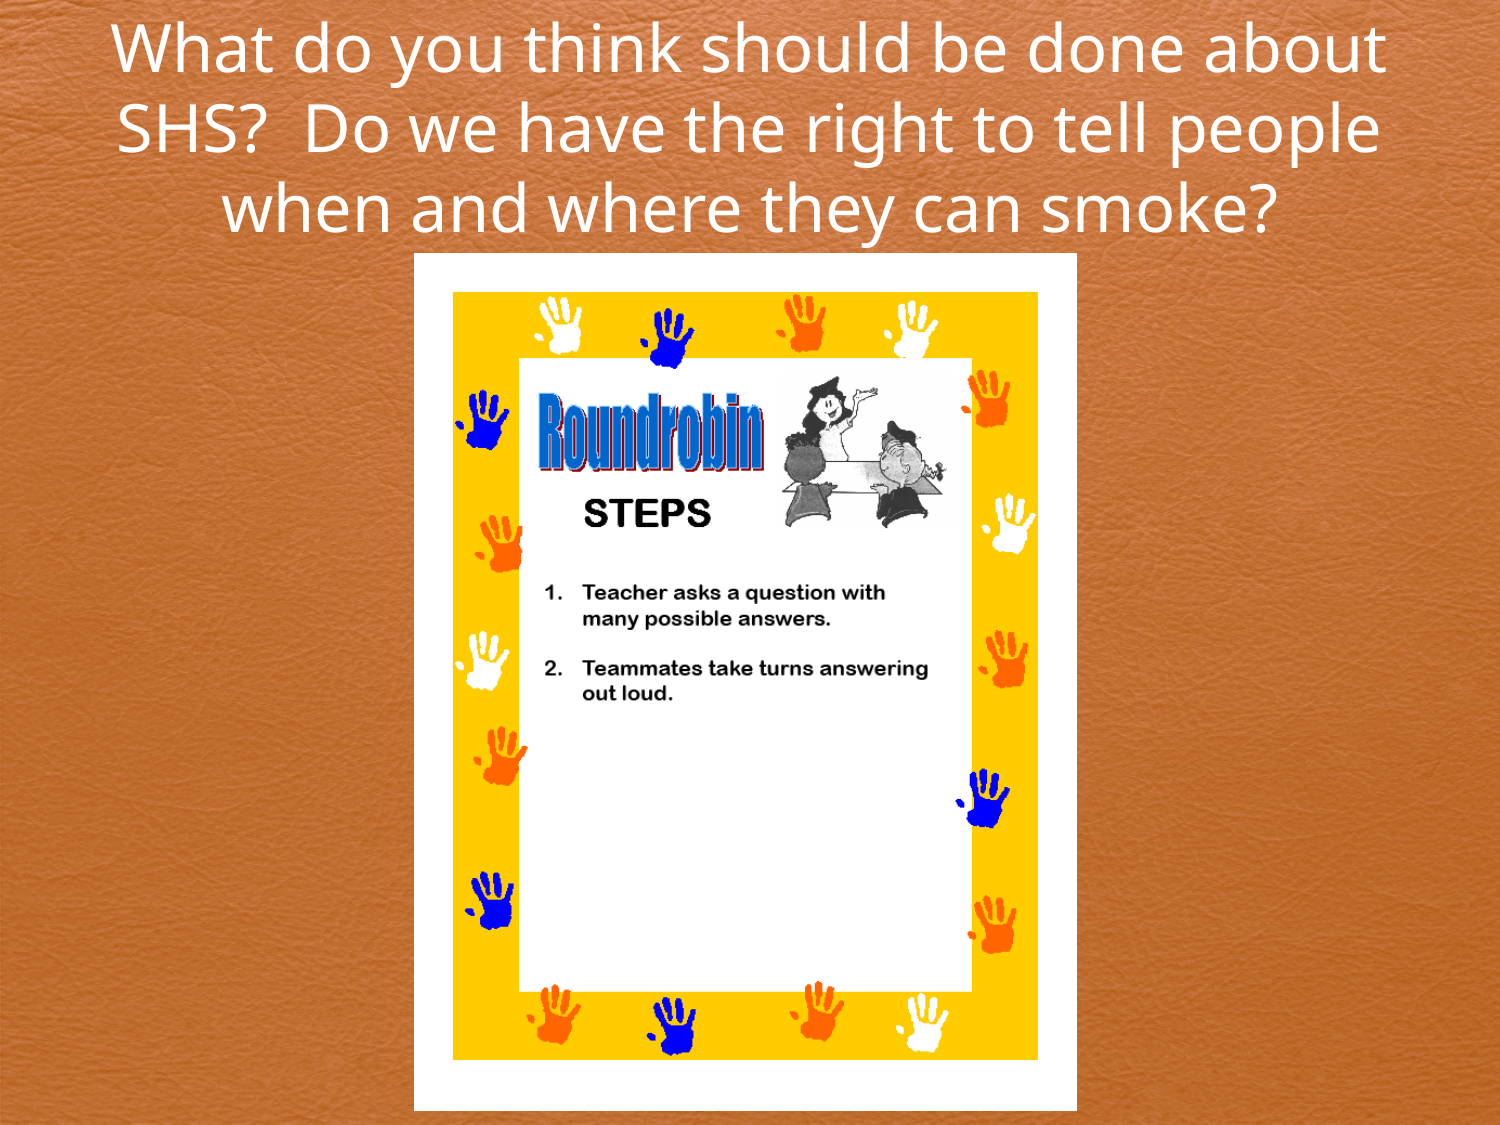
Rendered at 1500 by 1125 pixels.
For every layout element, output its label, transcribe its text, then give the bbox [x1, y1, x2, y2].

title What do you think should be done about SHS? Do we have the right to tell people when and where they can smoke? [81, 15, 1419, 254]
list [412, 252, 1079, 1113]
